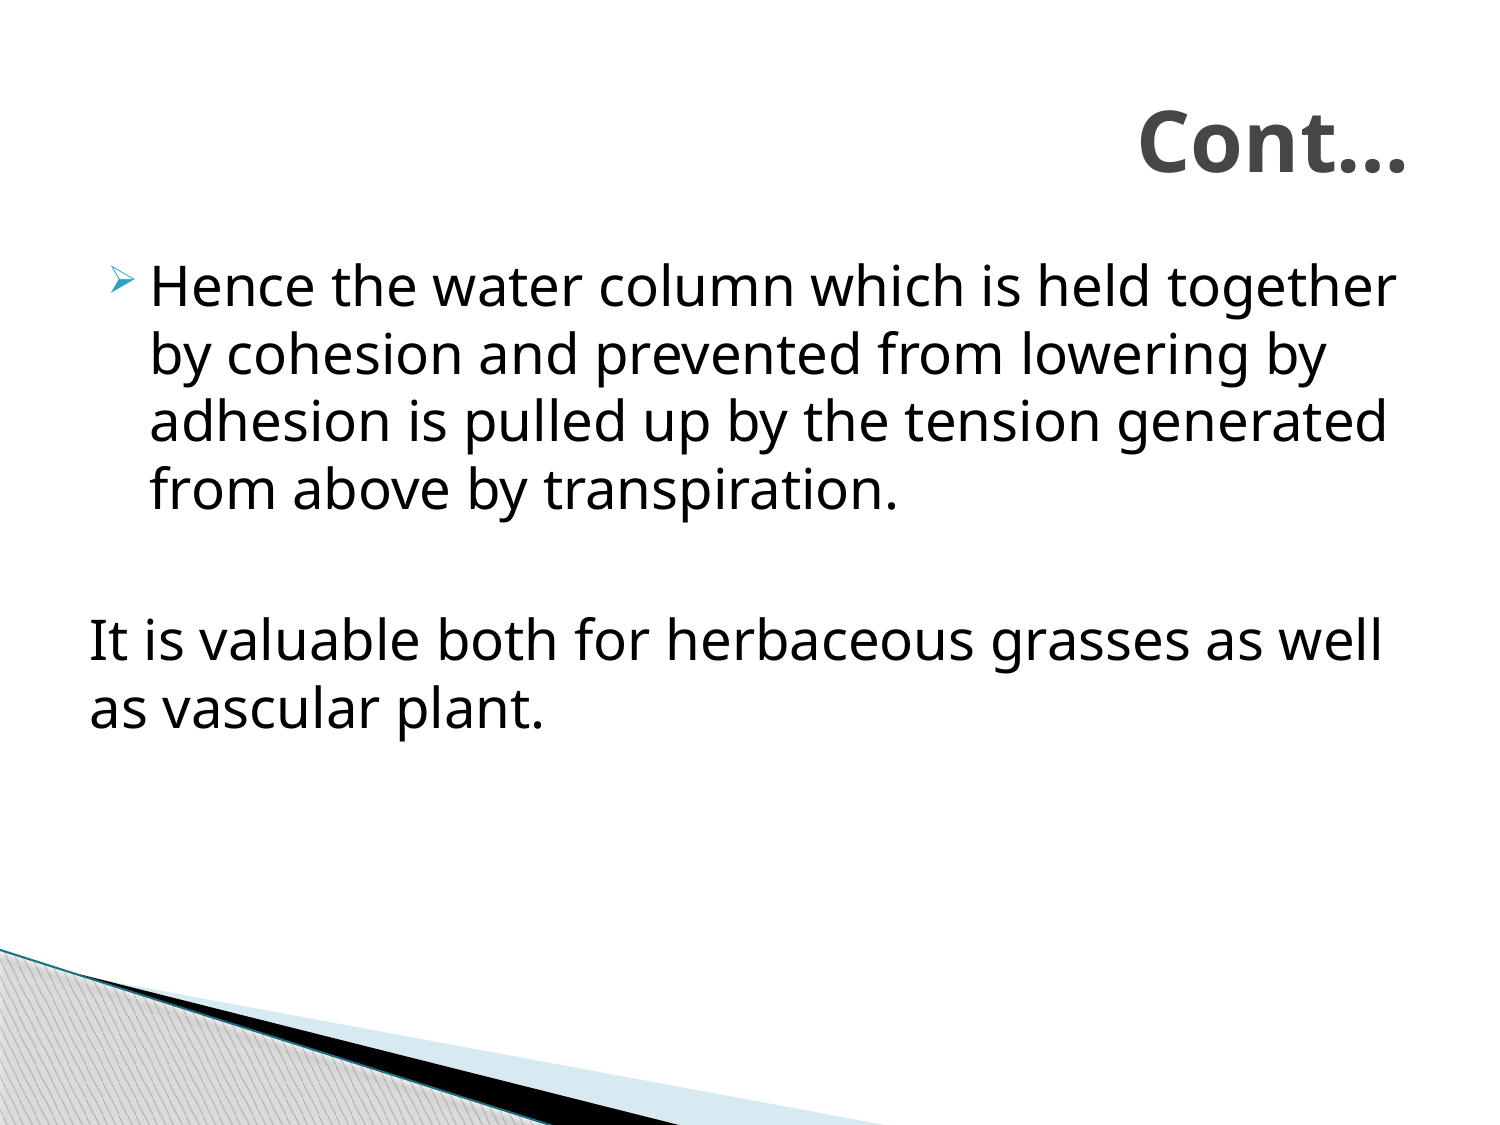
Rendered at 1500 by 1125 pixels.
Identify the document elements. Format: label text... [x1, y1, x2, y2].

title Cont… [75, 45, 1425, 233]
list Hence the water column which is held together by cohesion and prevented from lowering by adhesion is pulled up by the tension generated from above by transpiration. It is valuable both for herbaceous grasses as well as vascular plant. [75, 243, 1425, 986]
